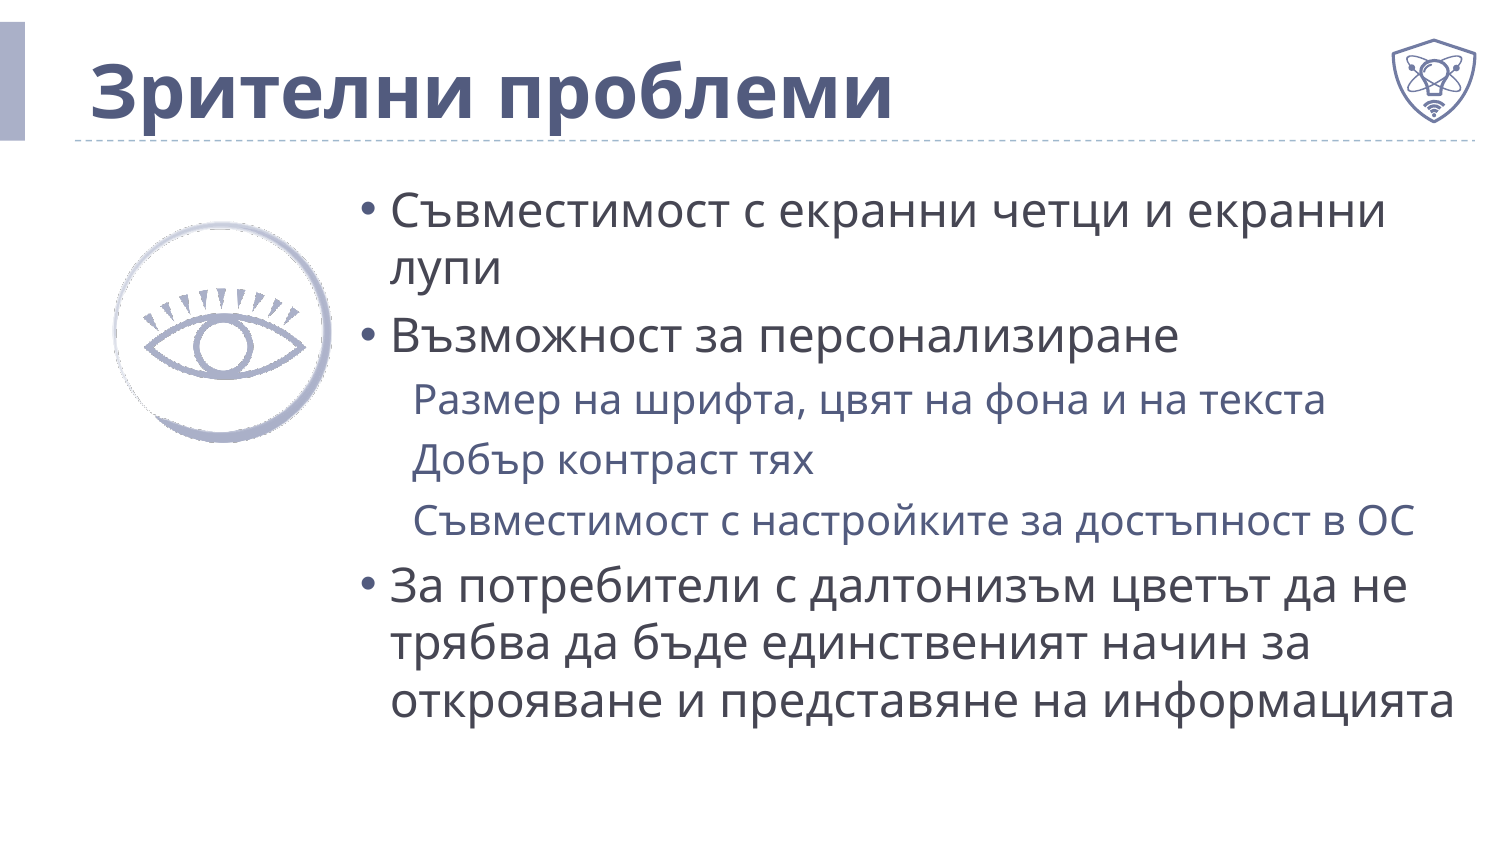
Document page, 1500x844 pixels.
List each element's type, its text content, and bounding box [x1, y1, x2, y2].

list Съвместимост с екранни четци и екранни лупи Възможност за персонализиране Размер на шрифта, цвят на фона и на текста Добър контраст тях Съвместимост с настройките за достъпност в ОС За потребители с далтонизъм цветът да не трябва да бъде единственият начин за открояване и представяне на информацията [300, 171, 1475, 835]
title Зрителни проблеми [75, 18, 1475, 141]
picture [112, 221, 332, 443]
